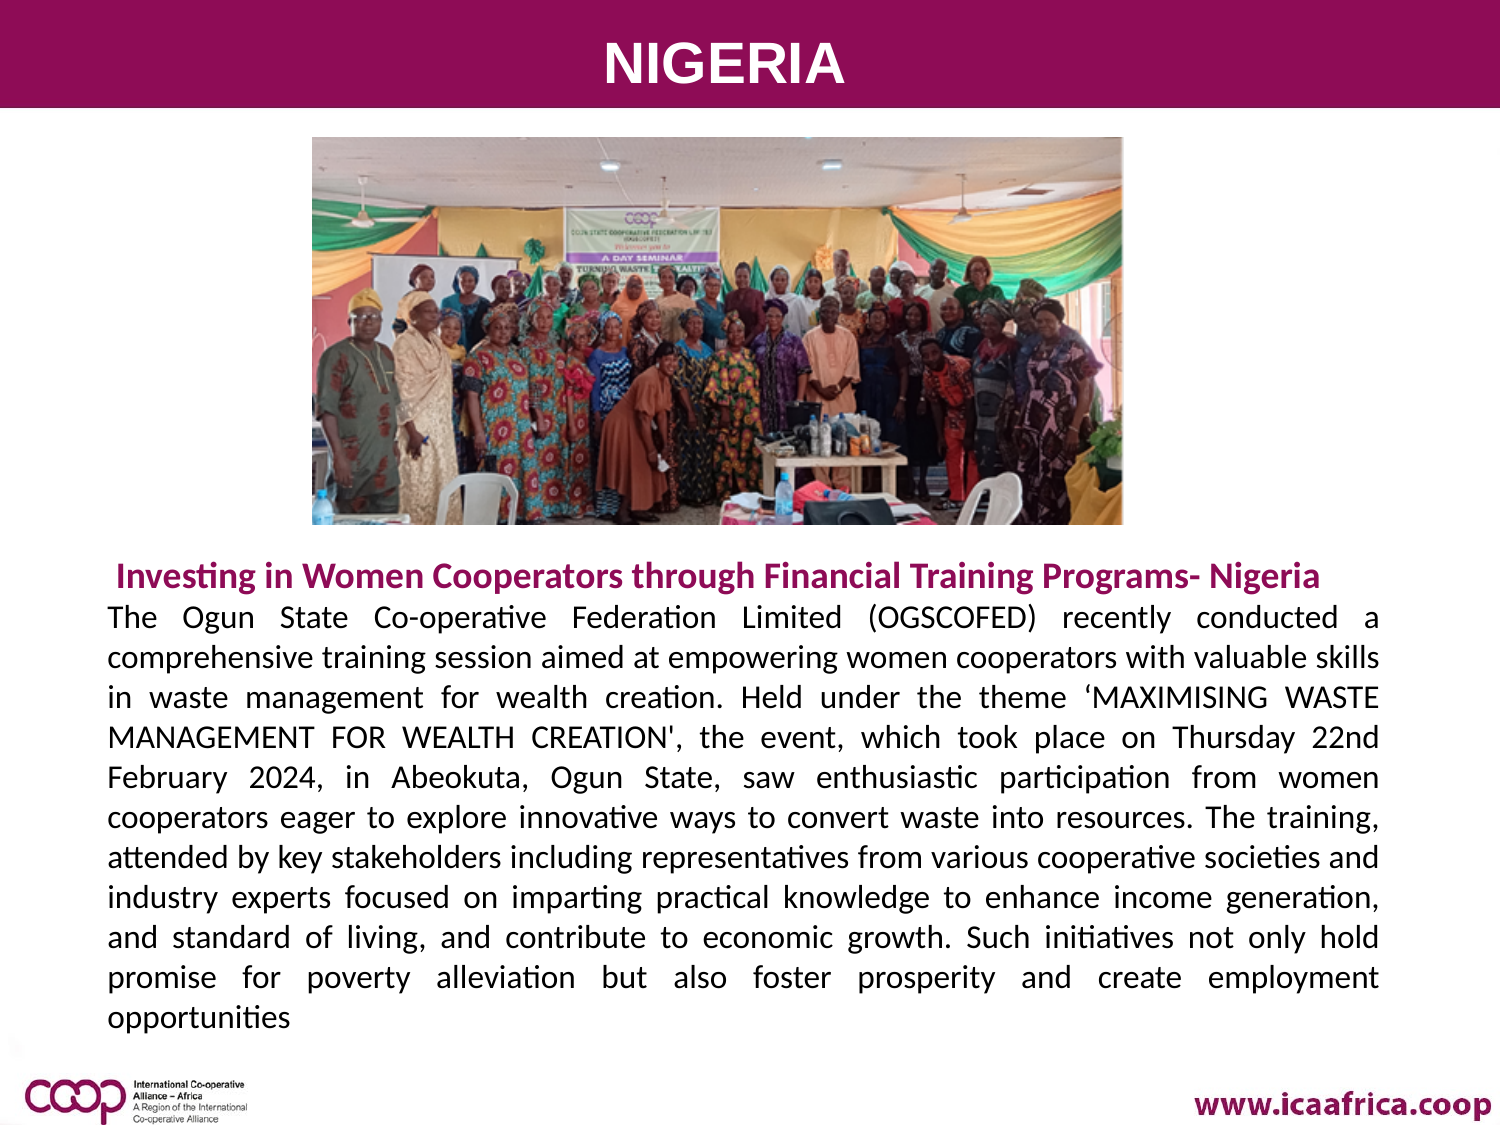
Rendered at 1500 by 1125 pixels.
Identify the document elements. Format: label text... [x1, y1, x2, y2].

picture [0, 0, 1500, 1125]
text_box NIGERIA [300, 17, 1150, 103]
text_box Investing in Women Cooperators through Financial Training Programs- Nigeria The Ogun State Co-operative Federation Limited (OGSCOFED) recently conducted a comprehensive training session aimed at empowering women cooperators with valuable skills in waste management for wealth creation. Held under the theme ‘MAXIMISING WASTE MANAGEMENT FOR WEALTH CREATION', the event, which took place on Thursday 22nd February 2024, in Abeokuta, Ogun State, saw enthusiastic participation from women cooperators eager to explore innovative ways to convert waste into resources. The training, attended by key stakeholders including representatives from various cooperative societies and industry experts focused on imparting practical knowledge to enhance income generation, and standard of living, and contribute to economic growth. Such initiatives not only hold promise for poverty alleviation but also foster prosperity and create employment opportunities [99, 543, 1388, 1043]
